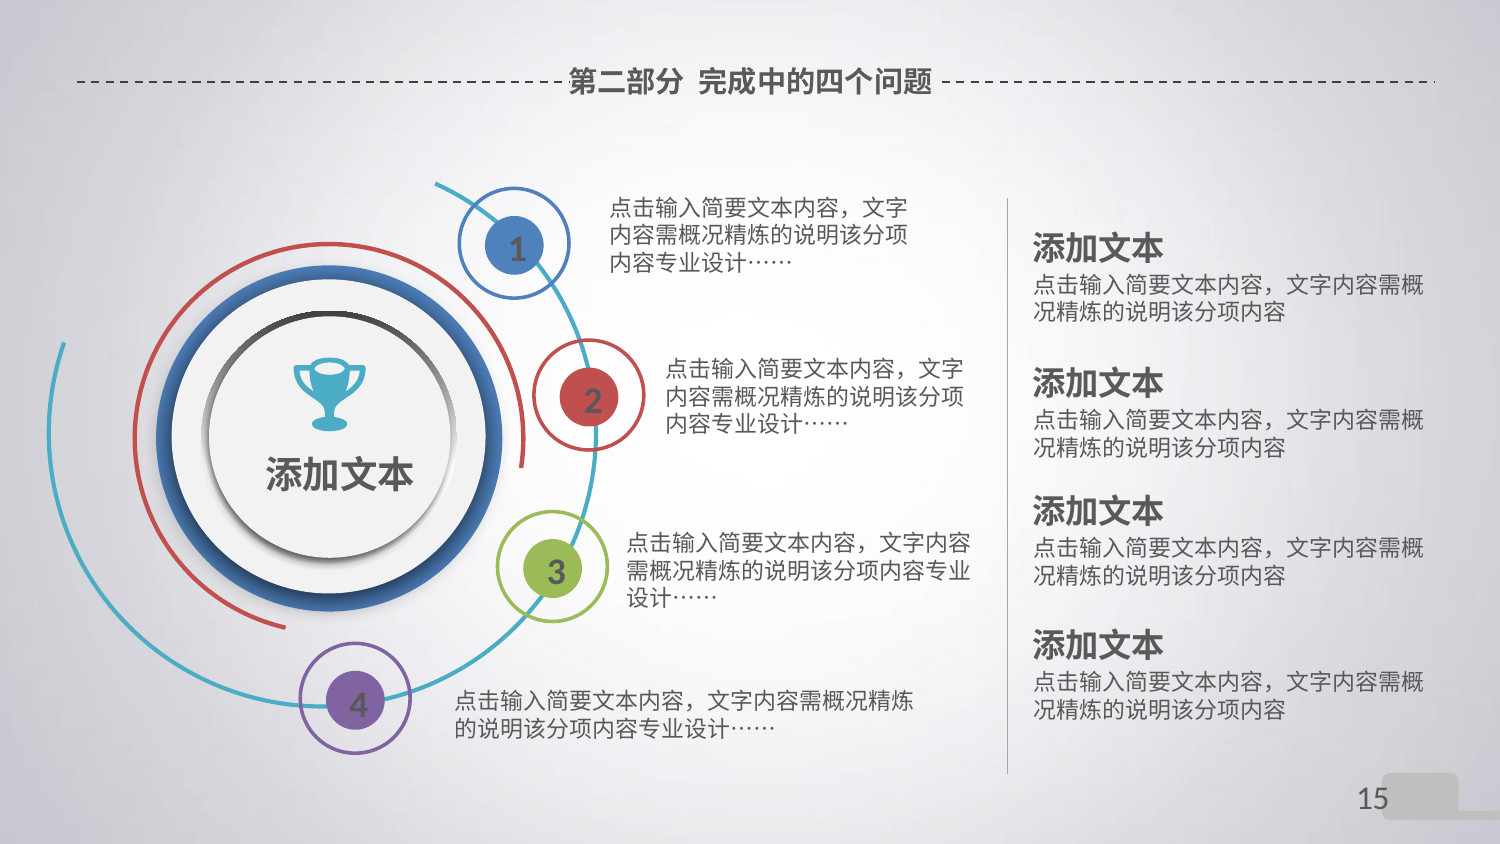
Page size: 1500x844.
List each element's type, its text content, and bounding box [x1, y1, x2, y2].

text_box [542, 266, 552, 283]
text_box [171, 279, 486, 594]
picture [0, 0, 1500, 844]
text_box [412, 615, 527, 694]
text_box [303, 703, 327, 709]
text_box [593, 429, 599, 447]
text_box 点击输入简要文本内容，文字内容需概况精炼的说明该分项内容 [1022, 662, 1444, 729]
text_box 点击输入简要文本内容，文字内容需概况精炼的说明该分项内容 [1022, 264, 1444, 331]
text_box [495, 509, 610, 624]
text_box [475, 205, 493, 222]
text_box 点击输入简要文本内容，文字内容需概况精炼的说明该分项内容 [1022, 528, 1444, 595]
text_box [201, 310, 457, 471]
text_box 点击输入简要文本内容，文字内容需概况精炼的说明该分项内容专业设计…… [598, 187, 927, 282]
text_box [559, 376, 568, 418]
text_box 点击输入简要文本内容，文字内容需概况精炼的说明该分项内容专业设计…… [443, 681, 927, 748]
text_box [484, 225, 493, 266]
text_box 4 [334, 672, 384, 733]
text_box [551, 284, 582, 339]
text_box [208, 316, 451, 558]
text_box [523, 547, 532, 590]
text_box 添加文本 [1020, 356, 1177, 408]
text_box [572, 521, 583, 539]
title 第二部分 完成中的四个问题 [18, 52, 1483, 110]
text_box 2 [568, 368, 618, 429]
text_box 添加文本 [1020, 618, 1177, 670]
text_box [580, 452, 598, 519]
text_box [385, 690, 408, 702]
text_box 点击输入简要文本内容，文字内容需概况精炼的说明该分项内容 [1022, 400, 1444, 467]
text_box [526, 599, 543, 614]
text_box 点击输入简要文本内容，文字内容需概况精炼的说明该分项内容专业设计…… [615, 523, 985, 617]
text_box [457, 186, 571, 300]
text_box [293, 357, 366, 432]
text_box 添加文本 [1020, 484, 1177, 536]
text_box [434, 181, 474, 206]
text_box [46, 341, 299, 708]
text_box 1 [493, 216, 542, 276]
text_box 添加文本 [250, 443, 430, 504]
text_box [298, 641, 412, 756]
text_box 添加文本 [1020, 220, 1177, 273]
text_box [532, 338, 646, 452]
text_box [132, 241, 526, 630]
text_box 点击输入简要文本内容，文字内容需概况精炼的说明该分项内容专业设计…… [654, 349, 985, 443]
text_box 3 [532, 539, 581, 599]
text_box [578, 343, 591, 367]
text_box [325, 680, 334, 721]
